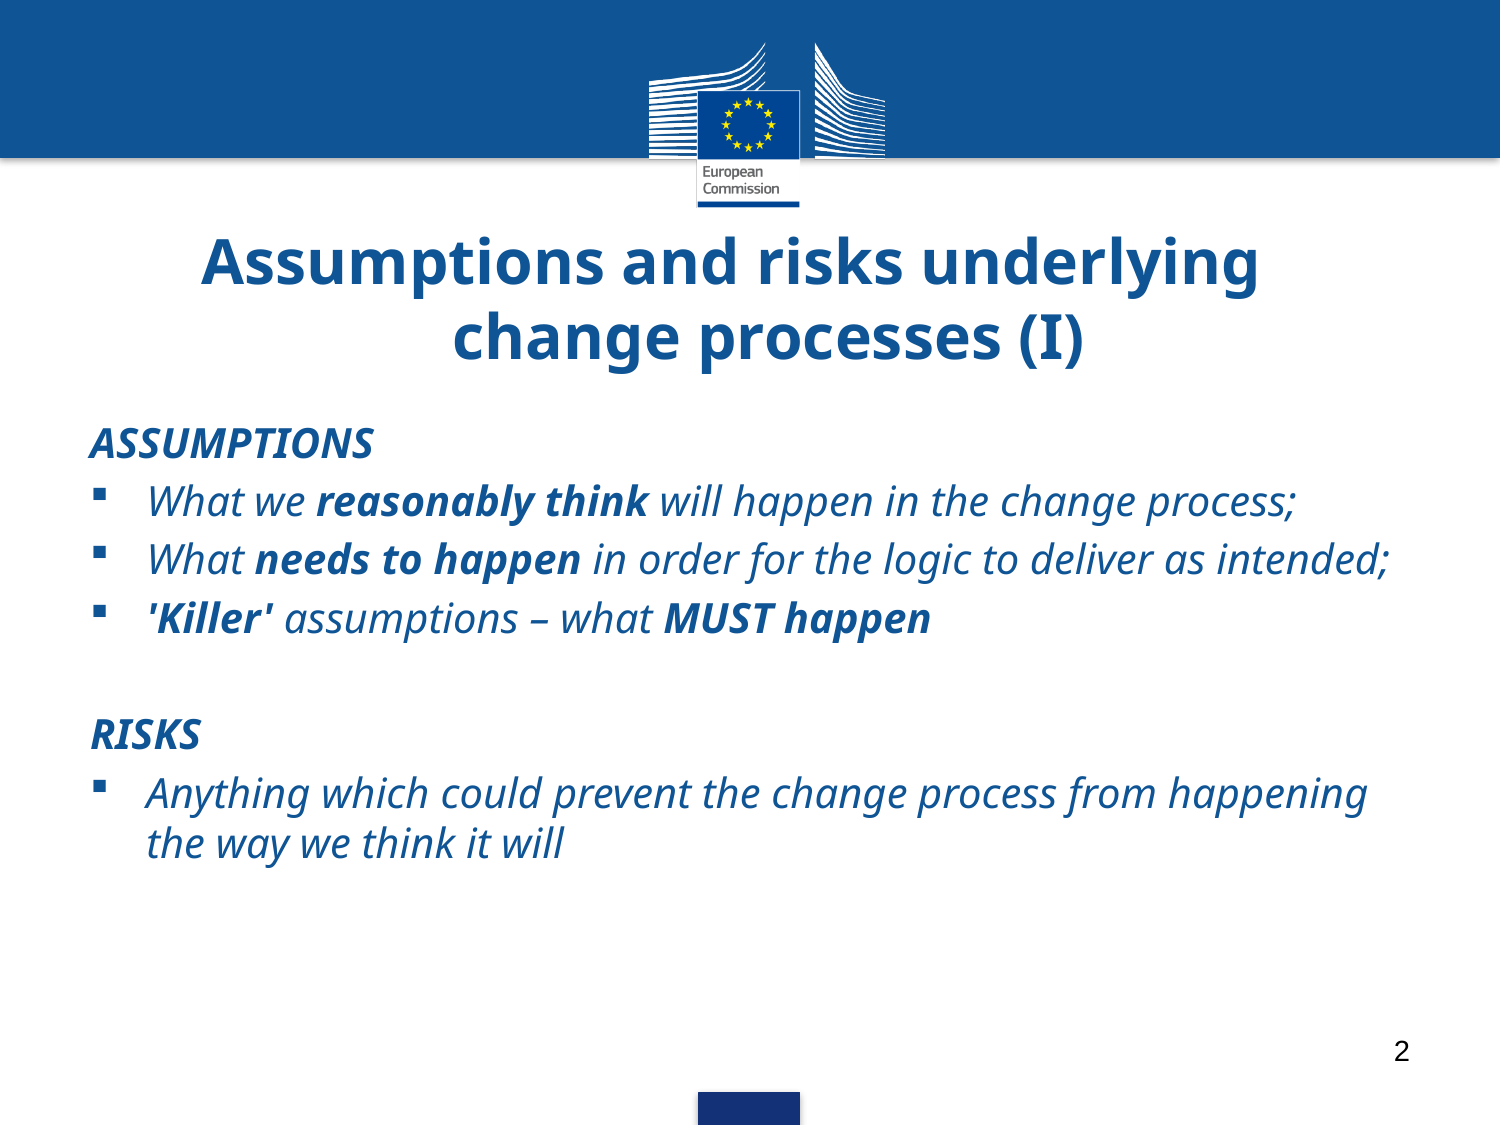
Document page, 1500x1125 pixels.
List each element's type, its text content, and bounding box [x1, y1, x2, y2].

picture [649, 42, 885, 208]
title Assumptions and risks underlying change processes (I) [64, 219, 1416, 374]
slide_number 2 [1074, 1024, 1426, 1103]
list ASSUMPTIONS What we reasonably think will happen in the change process; What needs to happen in order for the logic to deliver as intended; 'Killer' assumptions – what MUST happen RISKS Anything which could prevent the change process from happening the way we think it will [74, 408, 1426, 988]
